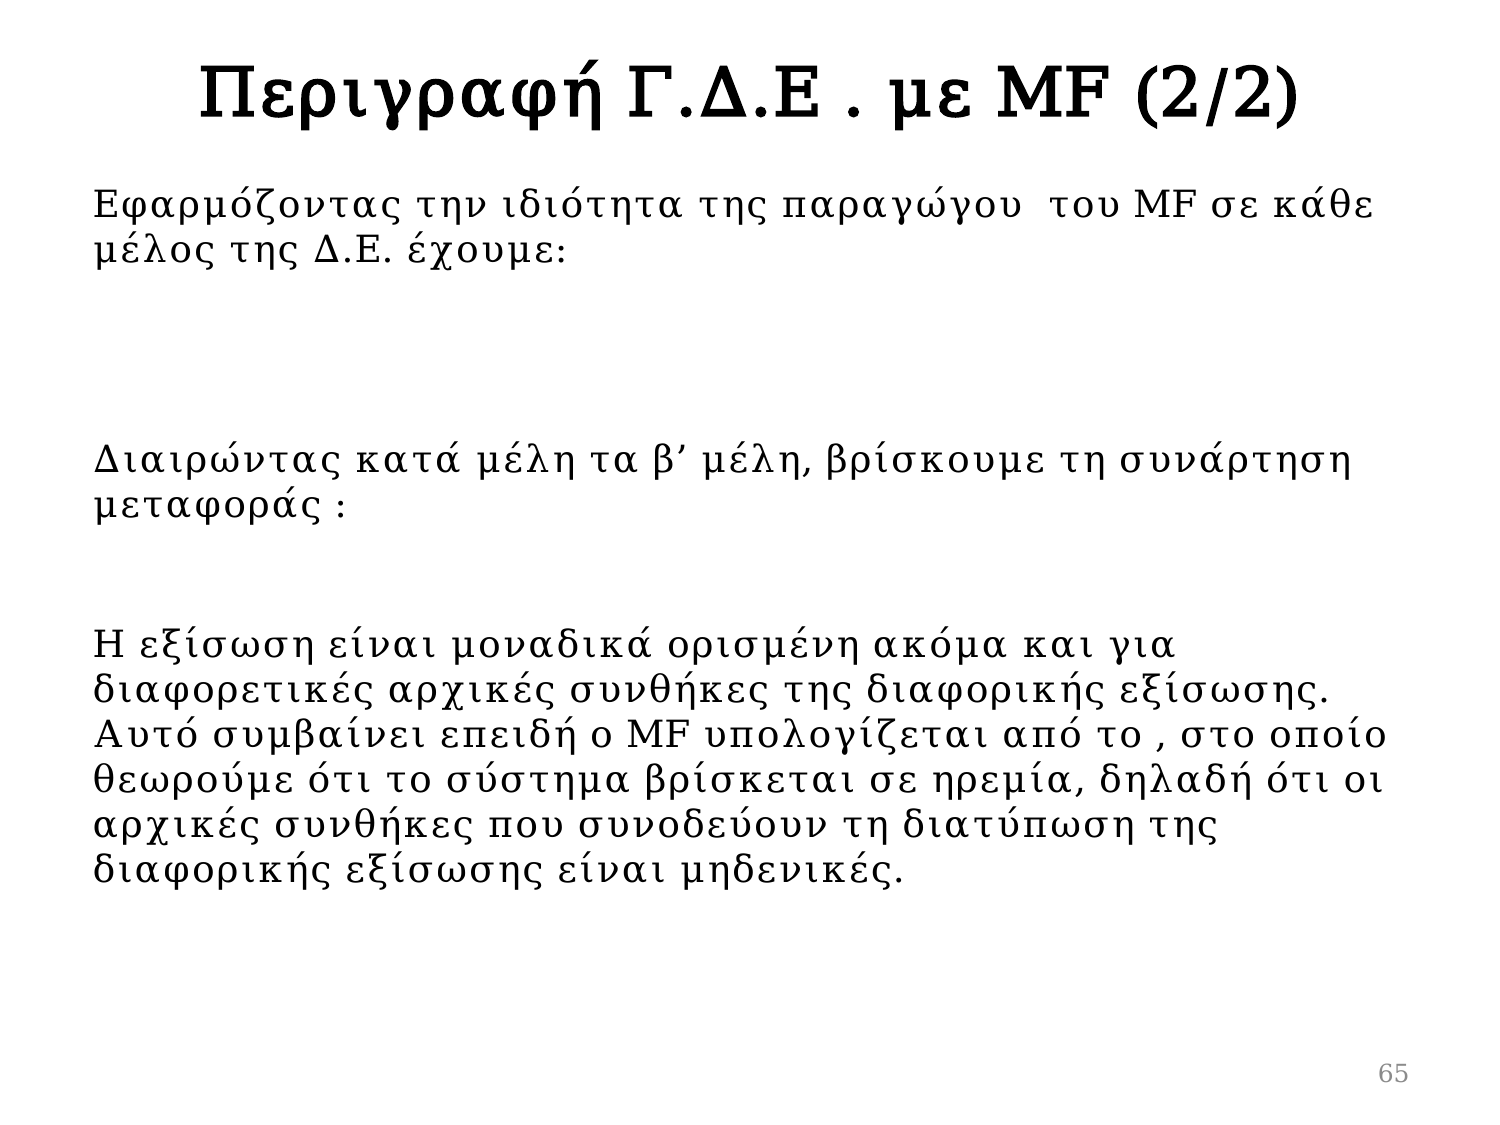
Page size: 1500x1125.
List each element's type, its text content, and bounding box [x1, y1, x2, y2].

title Περιγραφή Γ.Δ.Ε . με MF (2/2) [75, 19, 1425, 159]
slide_number 65 [1222, 1042, 1425, 1103]
